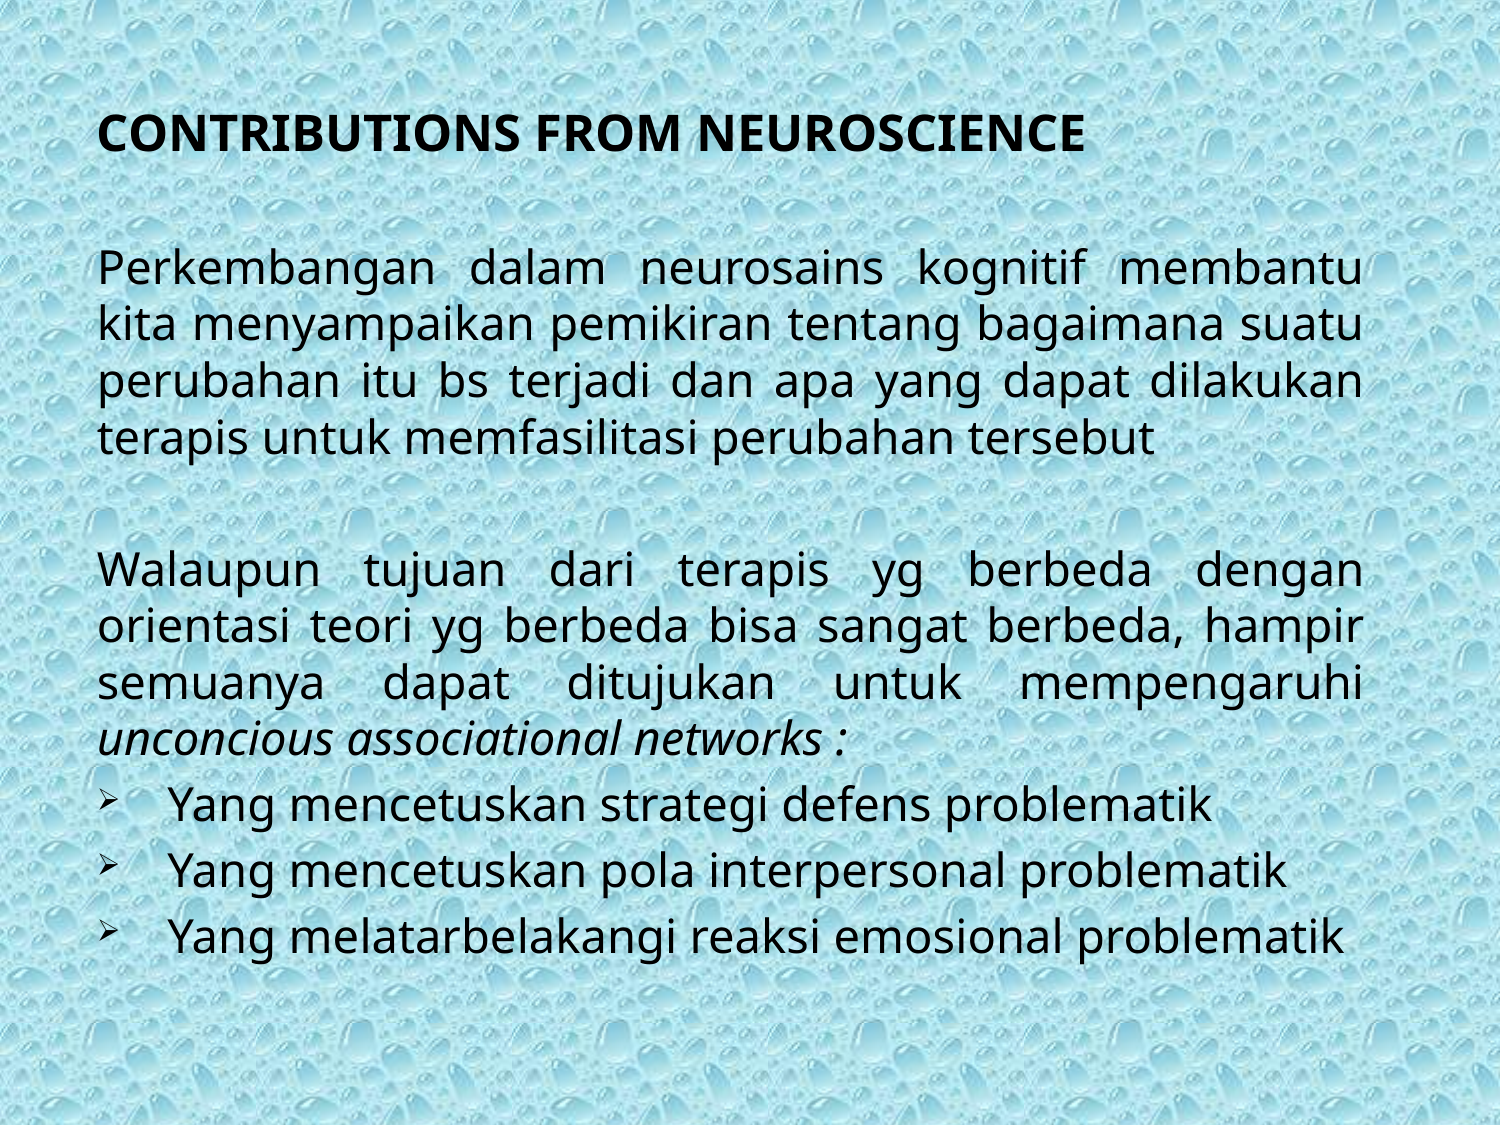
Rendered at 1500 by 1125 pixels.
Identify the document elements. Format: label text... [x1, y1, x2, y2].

picture [0, 0, 1500, 1125]
subtitle CONTRIBUTIONS FROM NEUROSCIENCE Perkembangan dalam neurosains kognitif membantu kita menyampaikan pemikiran tentang bagaimana suatu perubahan itu bs terjadi dan apa yang dapat dilakukan terapis untuk memfasilitasi perubahan tersebut Walaupun tujuan dari terapis yg berbeda dengan orientasi teori yg berbeda bisa sangat berbeda, hampir semuanya dapat ditujukan untuk mempengaruhi unconcious associational networks : Yang mencetuskan strategi defens problematik Yang mencetuskan pola interpersonal problematik Yang melatarbelakangi reaksi emosional problematik [82, 93, 1382, 1027]
